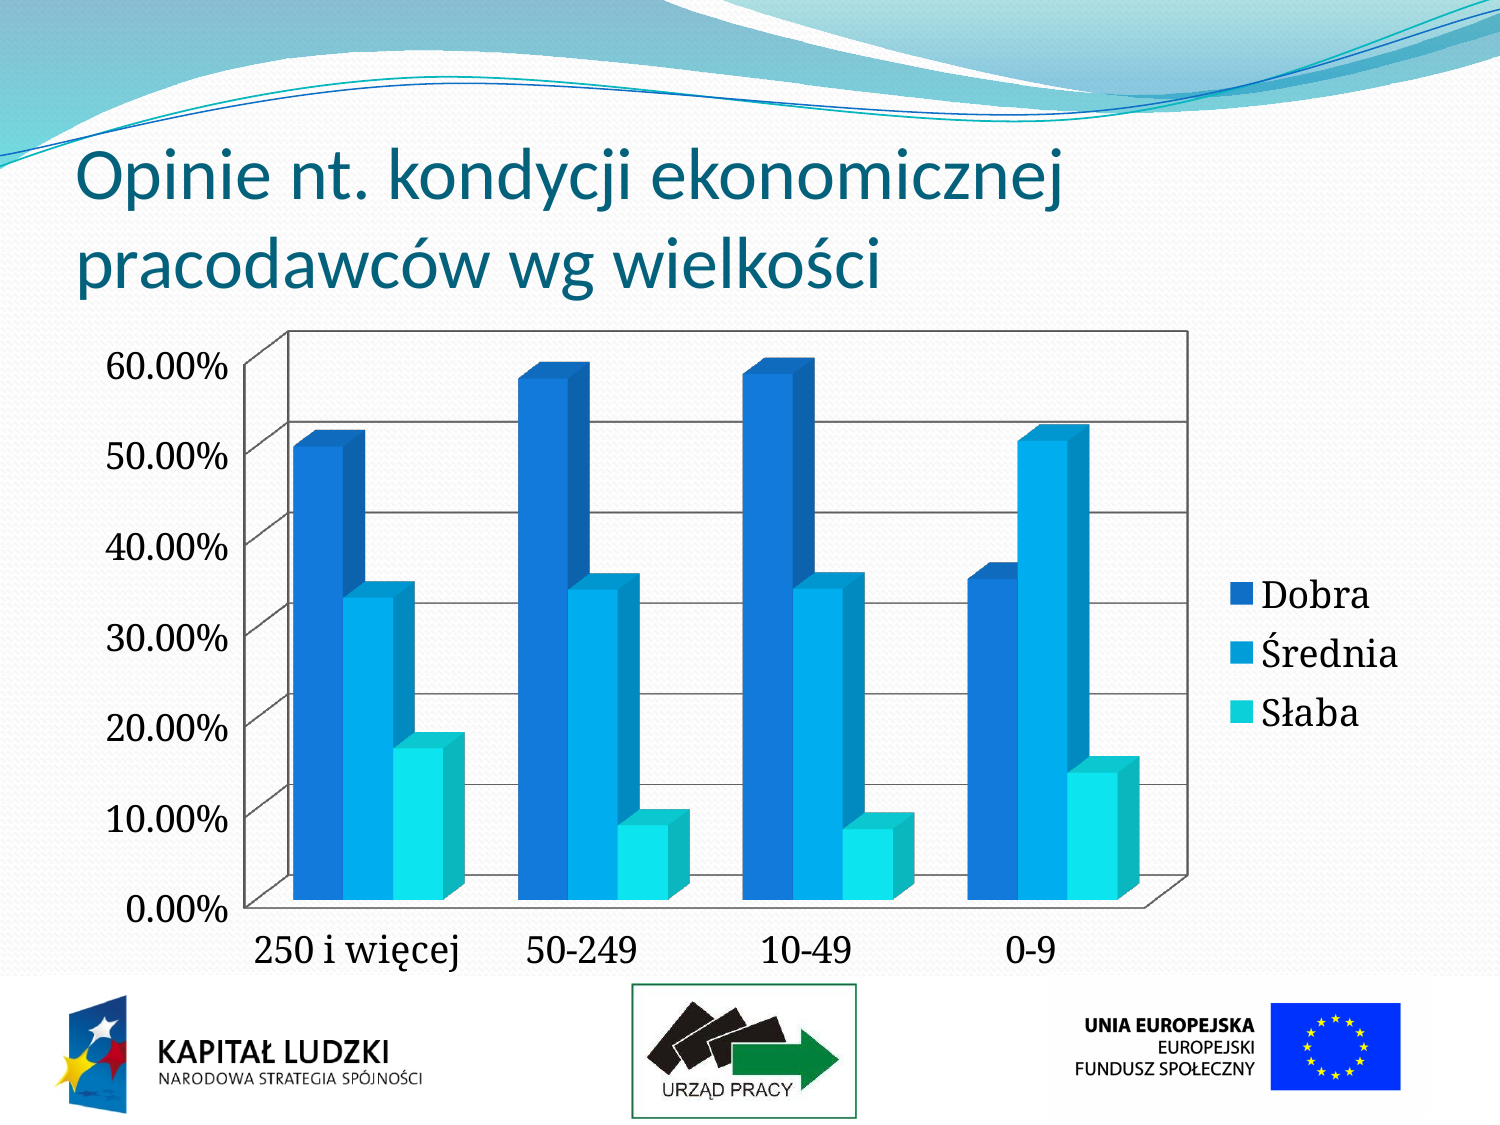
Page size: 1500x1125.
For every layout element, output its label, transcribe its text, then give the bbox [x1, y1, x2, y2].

picture [41, 975, 442, 1125]
picture [1045, 986, 1430, 1118]
chart [74, 317, 1426, 988]
title Opinie nt. kondycji ekonomicznej pracodawców wg wielkości [75, 115, 1425, 303]
picture [631, 998, 857, 1119]
